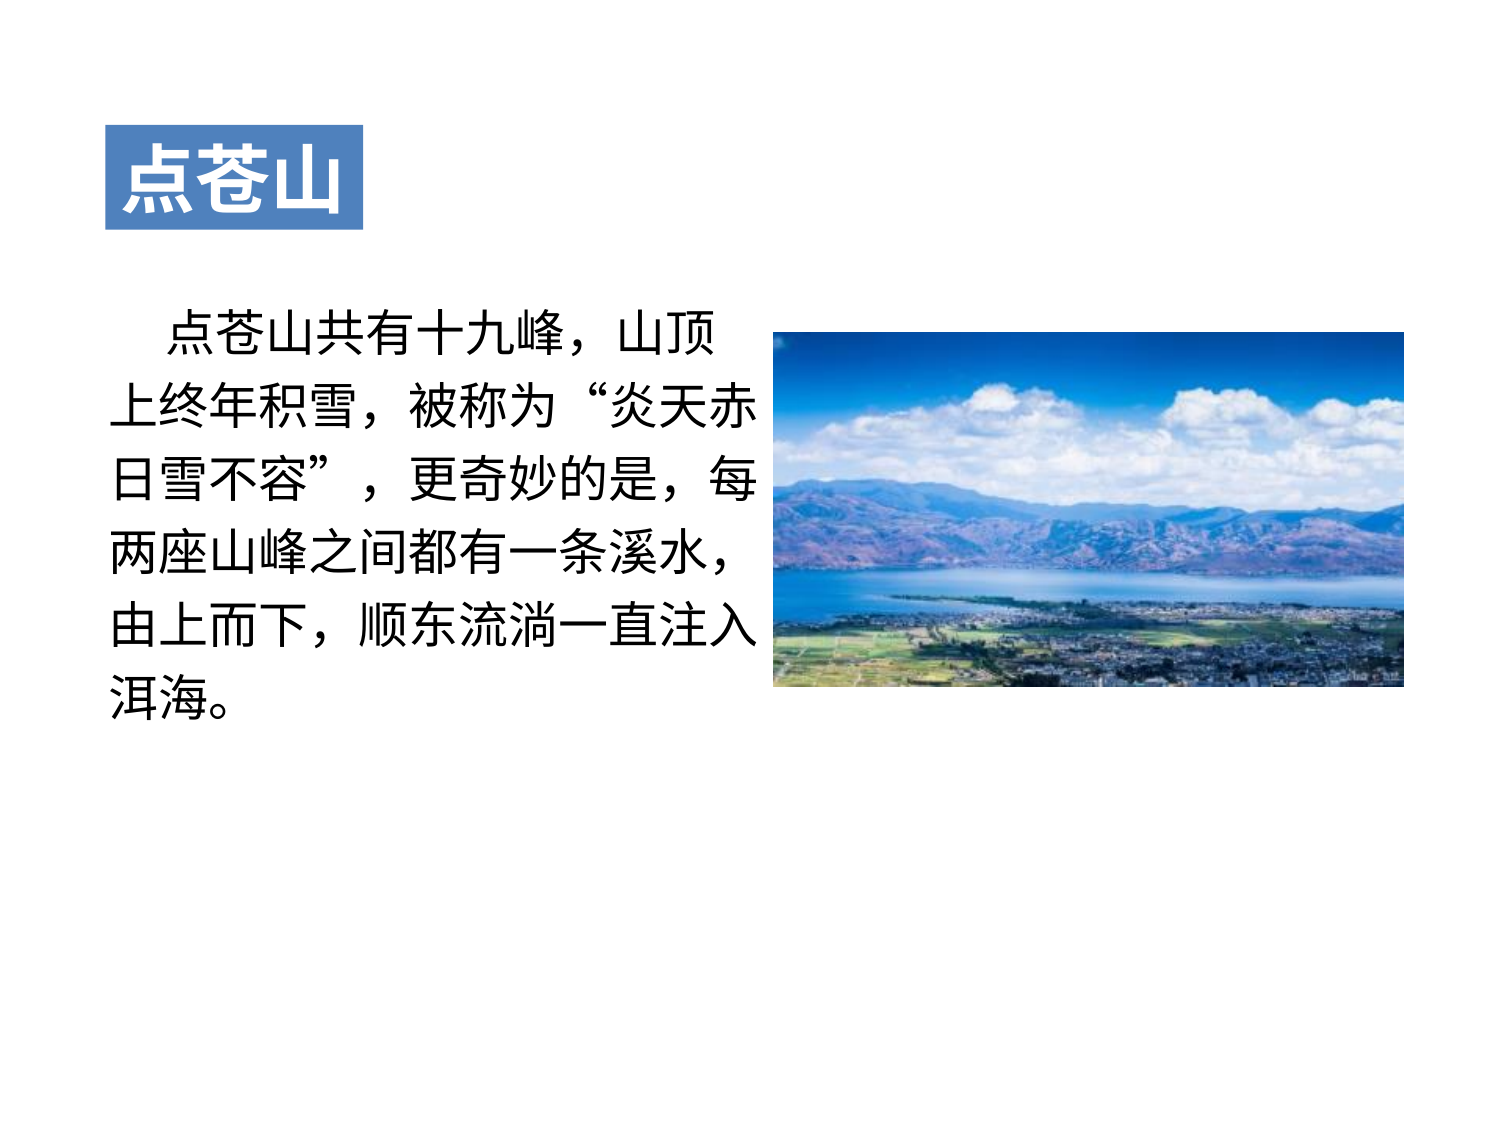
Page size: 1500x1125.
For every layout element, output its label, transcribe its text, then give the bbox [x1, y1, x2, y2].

picture [773, 332, 1404, 688]
text_box 点苍山 [105, 124, 364, 230]
text_box 点苍山共有十九峰，山顶上终年积雪，被称为“炎天赤日雪不容”，更奇妙的是，每两座山峰之间都有一条溪水，由上而下，顺东流淌一直注入洱海。 [93, 281, 774, 734]
